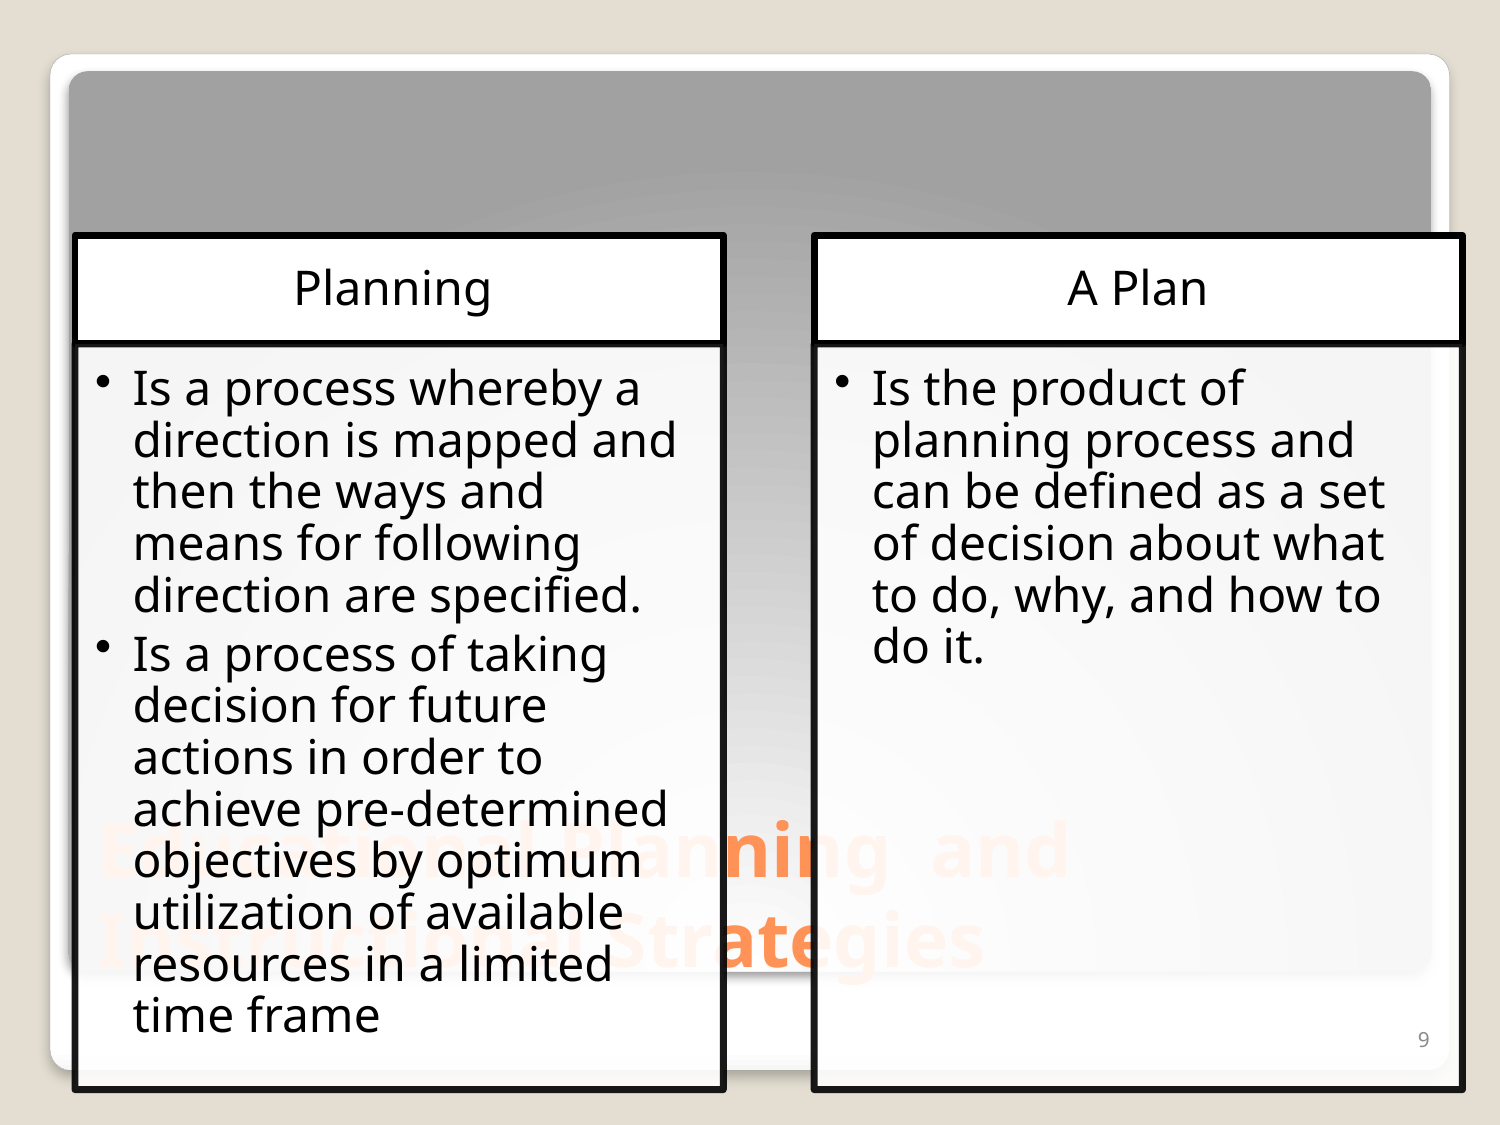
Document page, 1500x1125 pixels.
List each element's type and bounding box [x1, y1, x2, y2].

list [74, 224, 1463, 1101]
